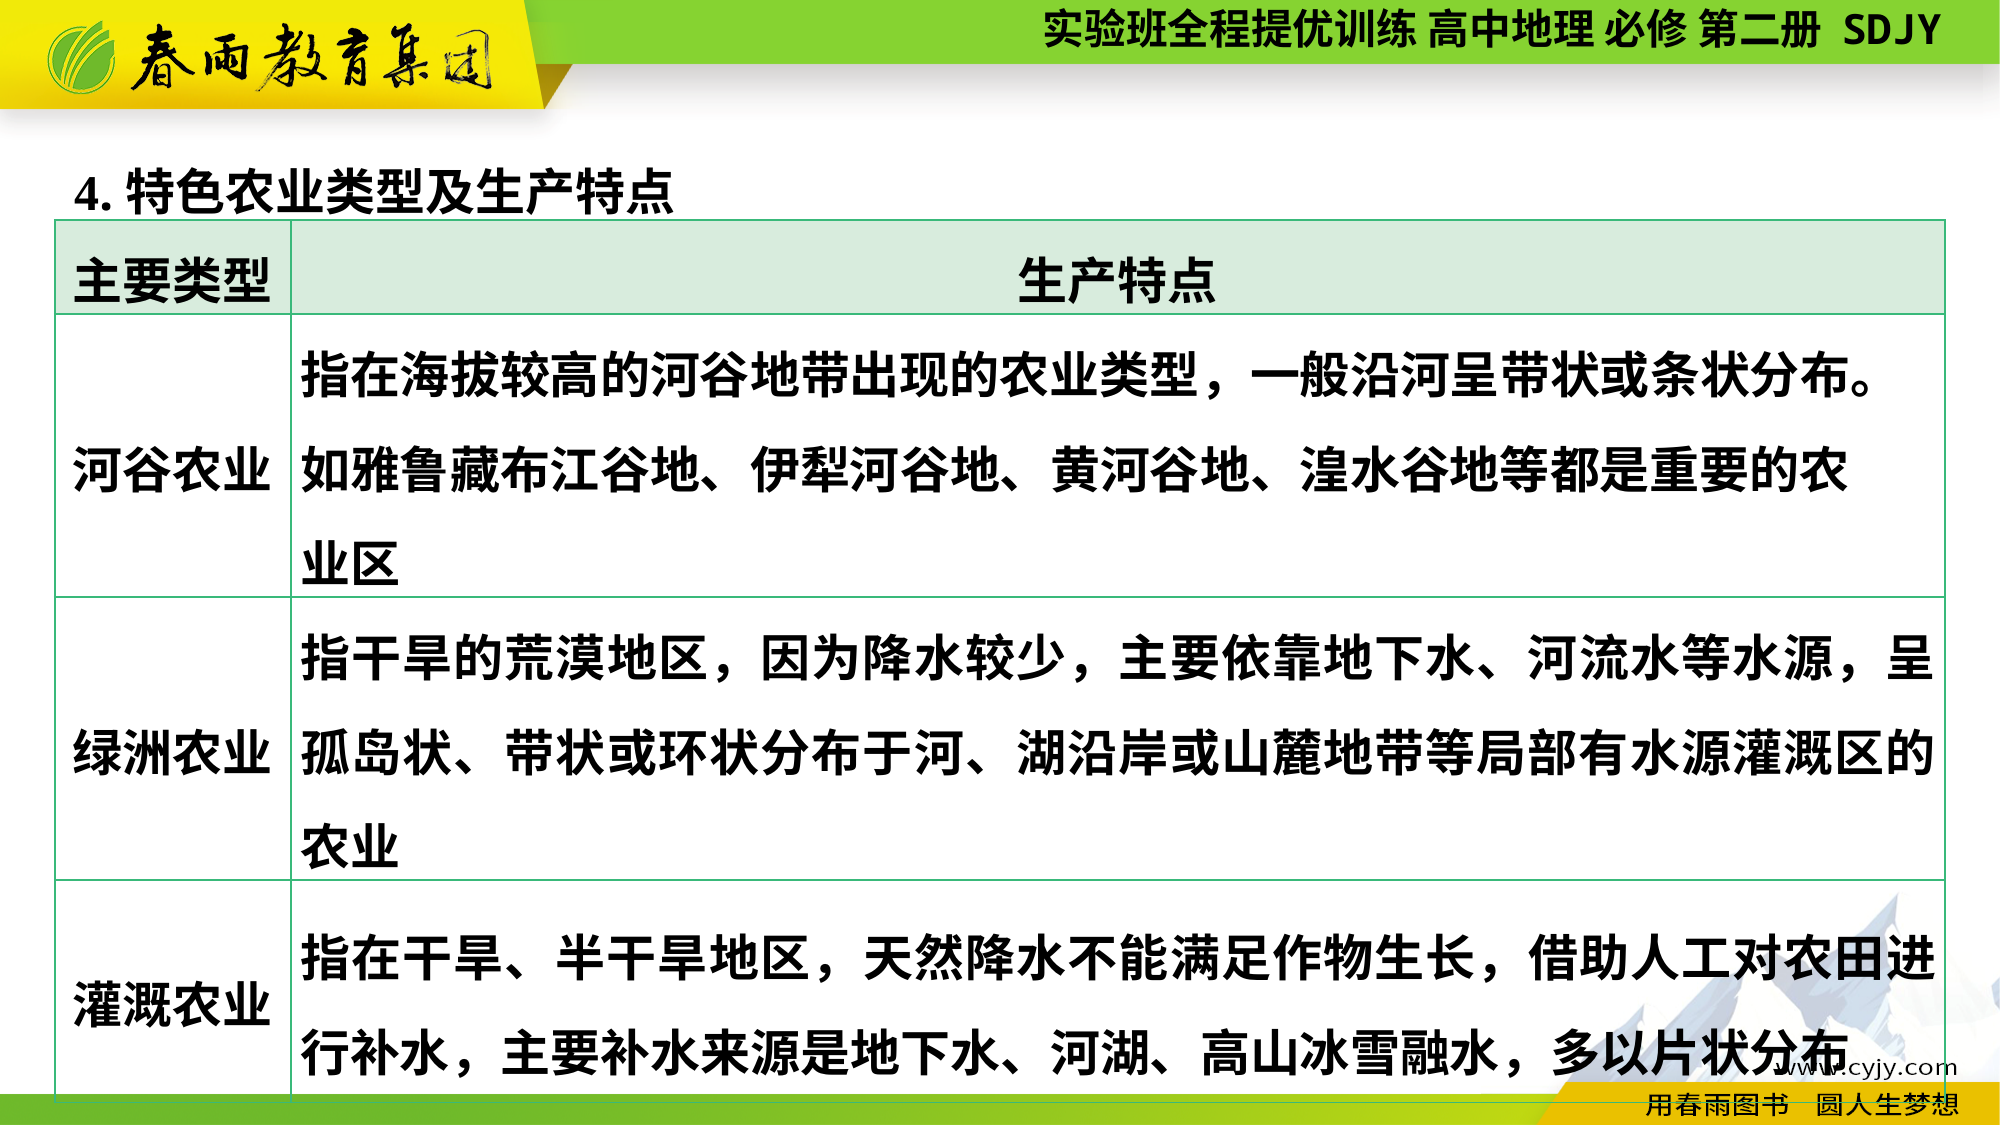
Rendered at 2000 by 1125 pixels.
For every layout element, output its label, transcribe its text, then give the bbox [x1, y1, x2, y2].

table_cell 指在干旱、半干旱地区，天然降水不能满足作物生长，借助人工对农田进行补水，主要补水来源是地下水、河湖、高山冰雪融水，多以片状分布 [292, 881, 1944, 1102]
table_cell 指干旱的荒漠地区，因为降水较少，主要依靠地下水、河流水等水源，呈孤岛状、带状或环状分布于河、湖沿岸或山麓地带等局部有水源灌溉区的农业 [292, 598, 1944, 879]
picture [0, 0, 2000, 1125]
table_header 生产特点 [292, 221, 1944, 313]
table_cell 指在海拔较高的河谷地带出现的农业类型，一般沿河呈带状或条状分布。如雅鲁藏布江谷地、伊犁河谷地、黄河谷地、湟水谷地等都是重要的农 业区 [292, 315, 1944, 596]
table_cell 绿洲农业 [56, 598, 290, 879]
table_cell 灌溉农业 [56, 881, 290, 1102]
table_header 主要类型 [56, 221, 290, 313]
table_cell 河谷农业 [56, 315, 290, 596]
list 4.特色农业类型及生产特点 [59, 122, 1944, 217]
